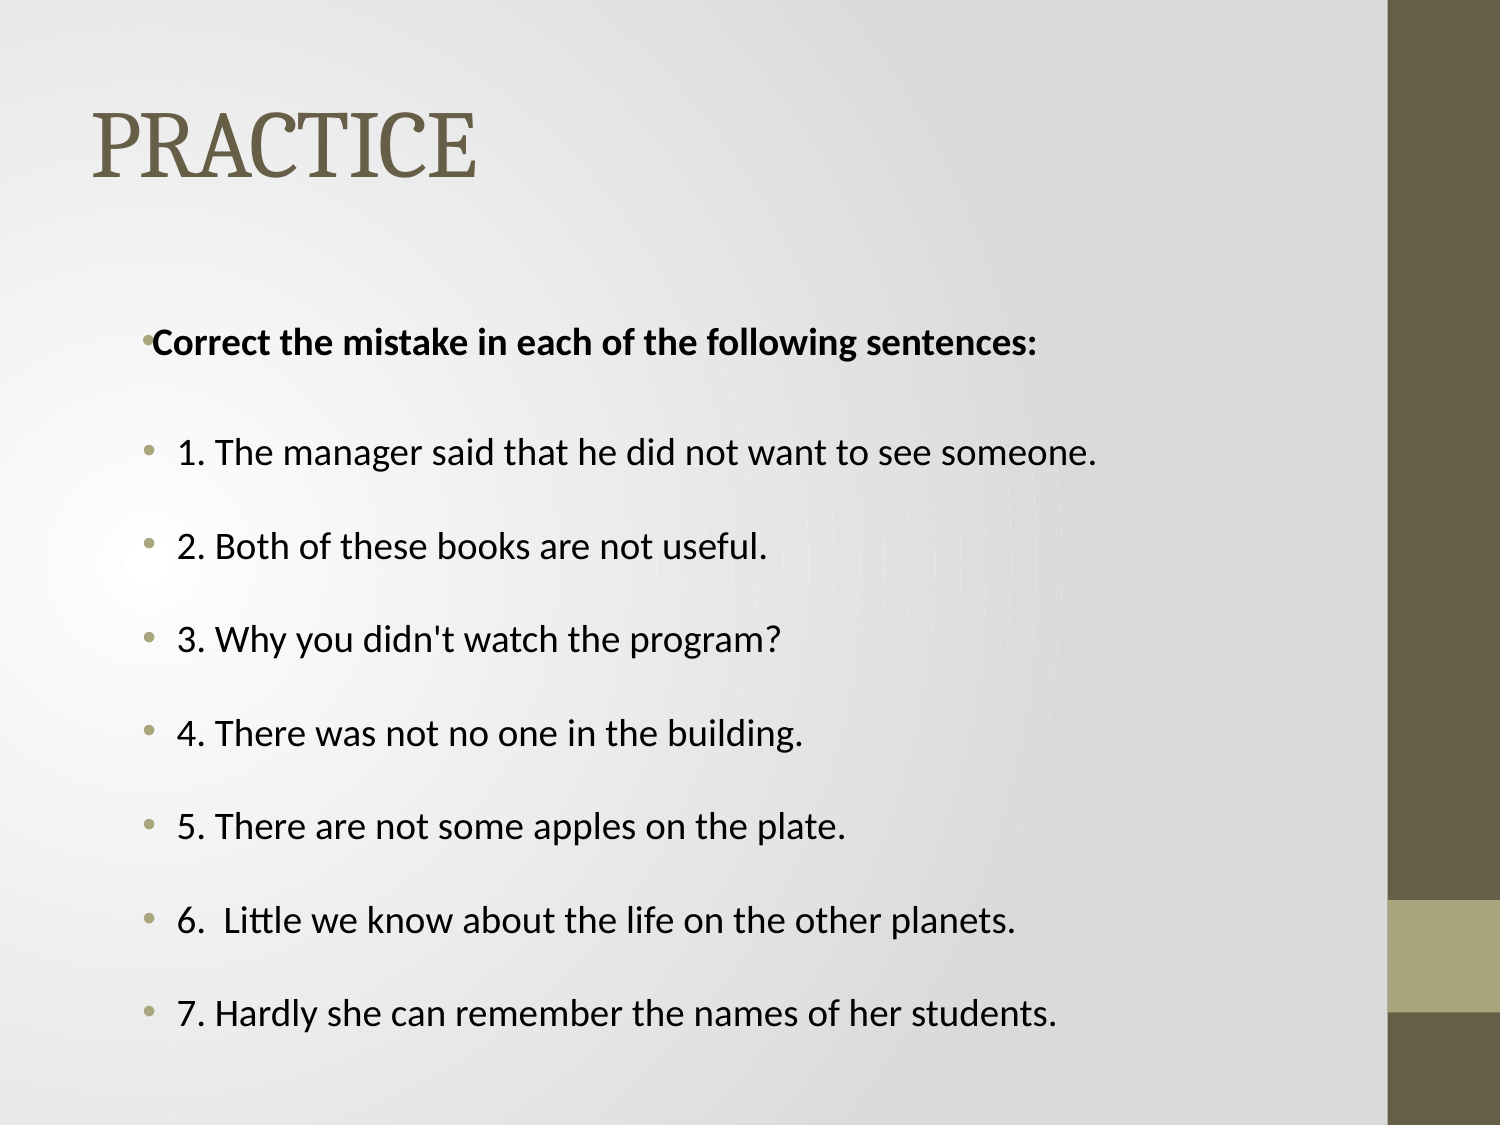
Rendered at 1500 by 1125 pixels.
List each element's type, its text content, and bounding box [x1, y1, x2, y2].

list Correct the mistake in each of the following sentences: 1. The manager said that he did not want to see someone. 2. Both of these books are not useful. 3. Why you didn't watch the program? 4. There was not no one in the building. 5. There are not some apples on the plate. 6. Little we know about the life on the other planets. 7. Hardly she can remember the names of her students. [75, 262, 1325, 1050]
title PRACTICE [75, 45, 1325, 233]
